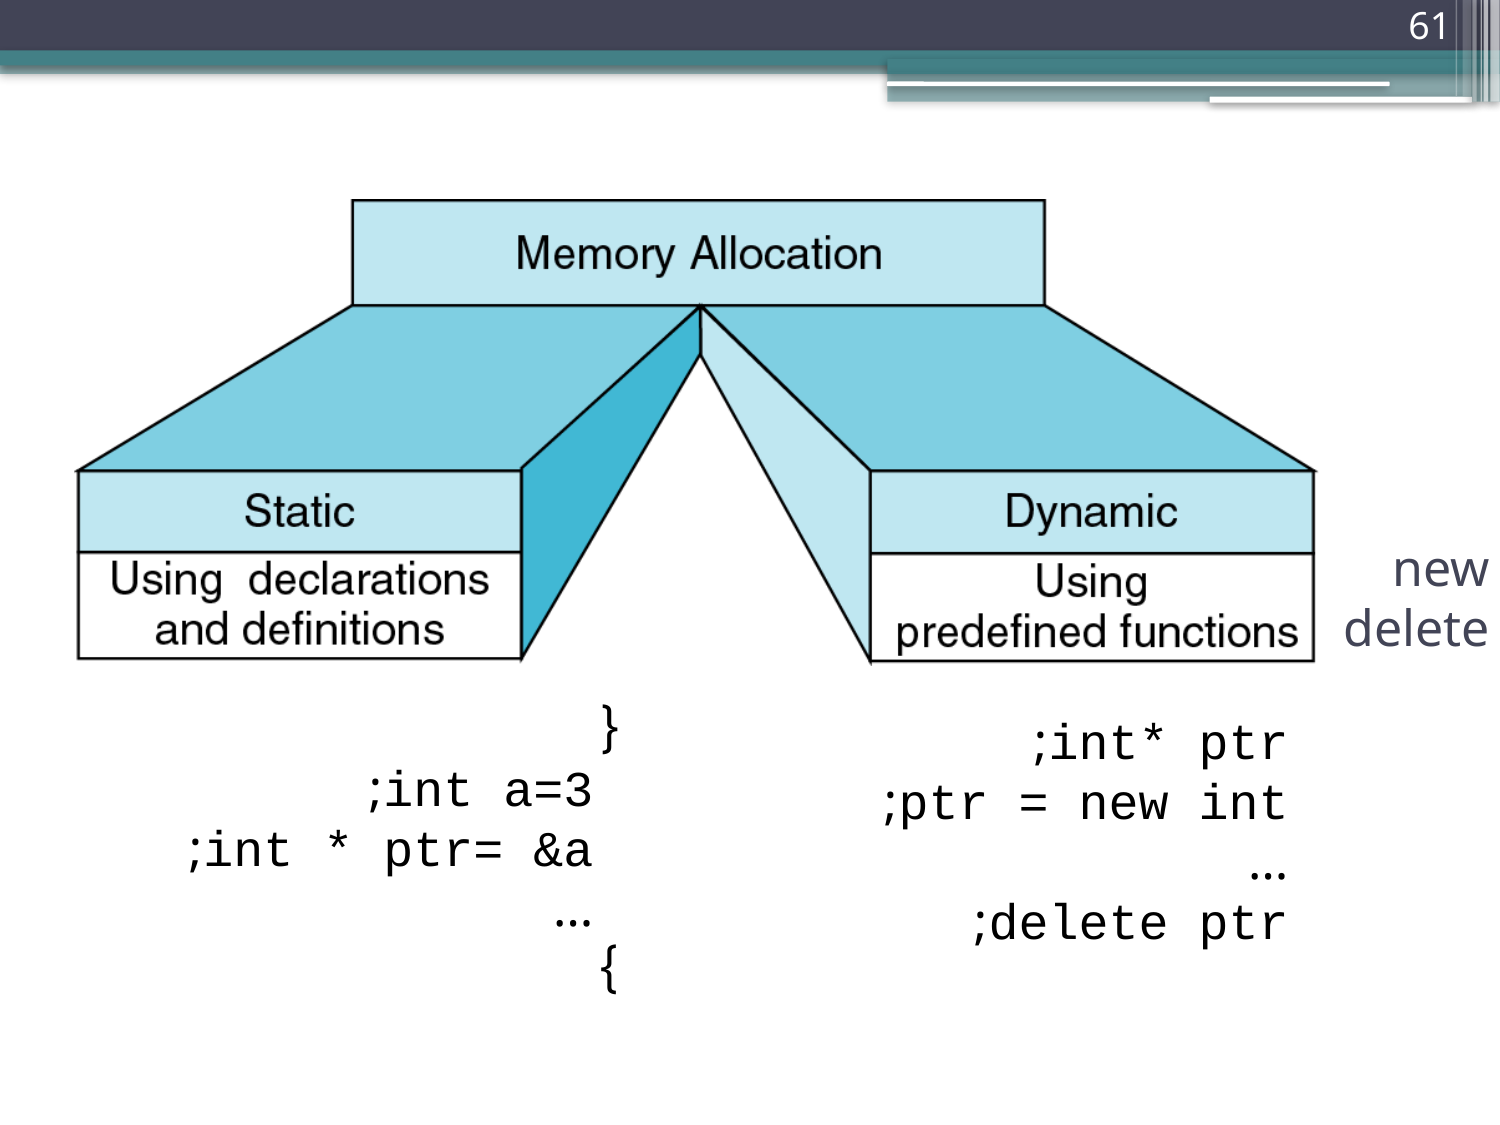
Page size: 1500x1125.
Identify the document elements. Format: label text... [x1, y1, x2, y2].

slide_number 61 [1341, 0, 1466, 61]
text_box new delete [1328, 528, 1500, 664]
text_box { int a=3; int * ptr= &a; … } [173, 689, 634, 1005]
picture [73, 199, 1319, 666]
text_box int* ptr; ptr = new int; … delete ptr; [868, 702, 1304, 957]
